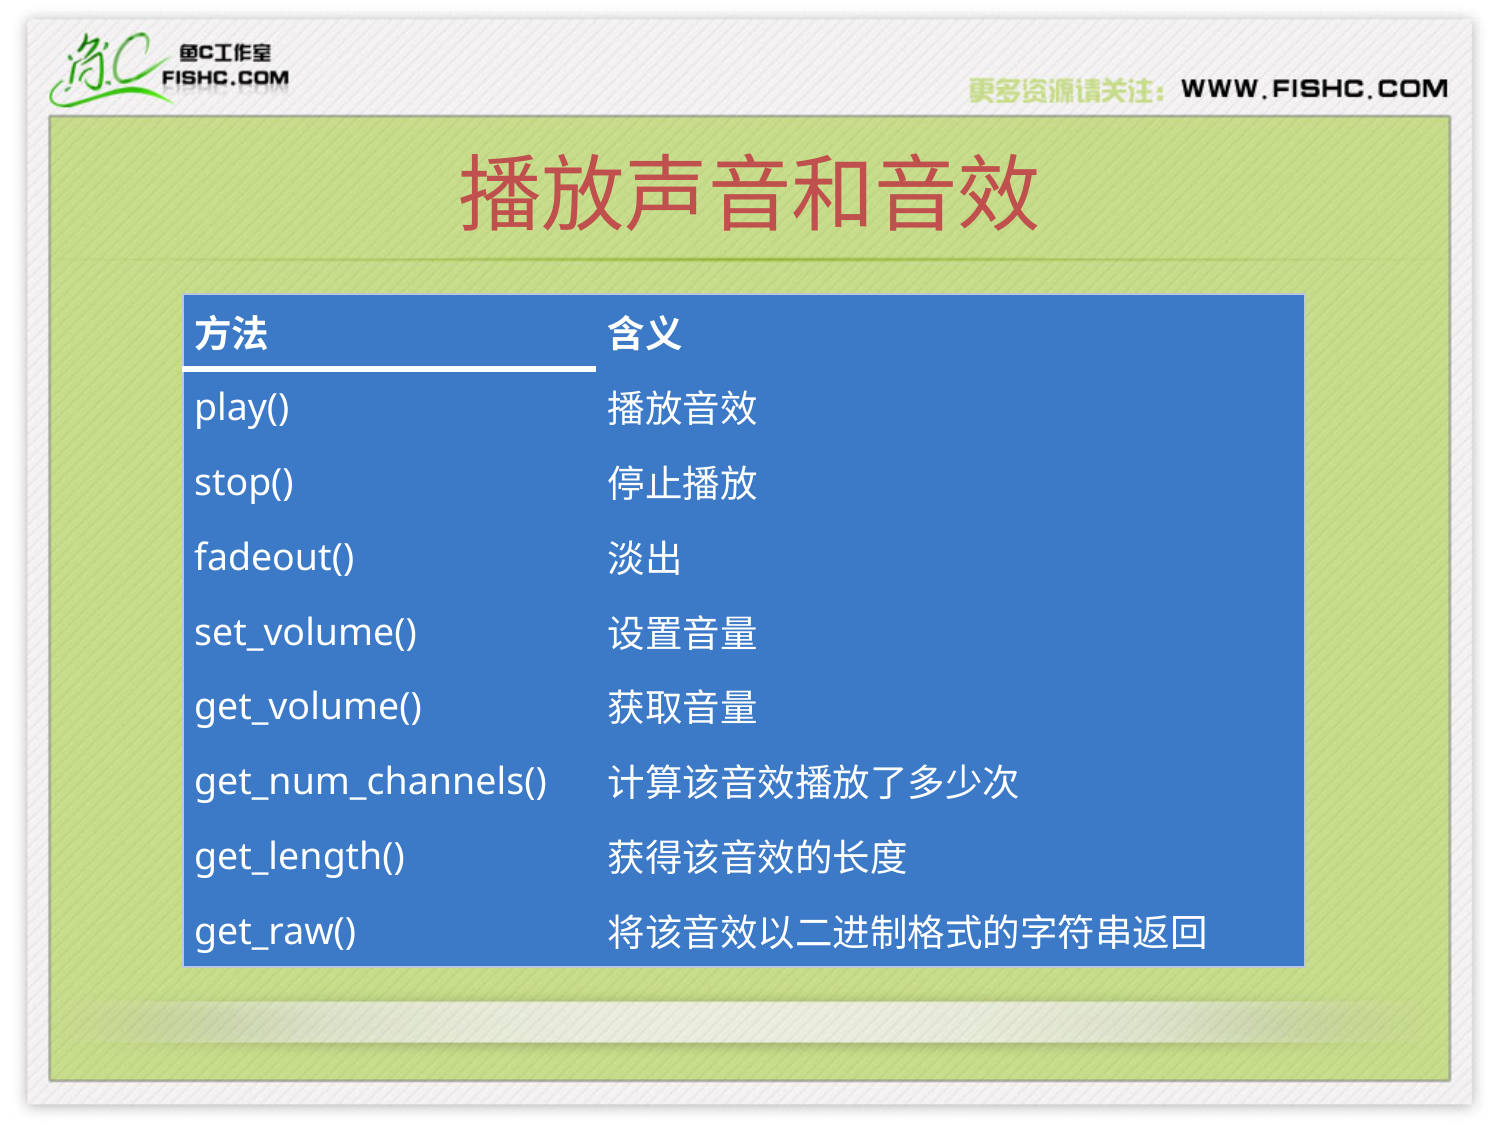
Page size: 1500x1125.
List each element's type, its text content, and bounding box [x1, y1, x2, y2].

table_cell 计算该音效播放了多少次 [596, 743, 1304, 818]
table_cell get_volume() [184, 668, 596, 743]
title 播放声音和音效 [75, 113, 1425, 268]
table_cell 淡出 [596, 518, 1304, 593]
table_cell get_num_channels() [184, 743, 596, 818]
table_cell 播放音效 [596, 369, 1304, 444]
table_cell set_volume() [184, 593, 596, 668]
table_cell stop() [184, 444, 596, 518]
table_header 含义 [596, 295, 1304, 369]
table_cell 停止播放 [596, 444, 1304, 518]
table_cell get_raw() [184, 892, 596, 966]
table_header 方法 [184, 295, 596, 366]
picture [0, 0, 1500, 1125]
table_cell get_length() [184, 818, 596, 892]
table_cell 获取音量 [596, 668, 1304, 743]
table_cell 设置音量 [596, 593, 1304, 668]
table_cell fadeout() [184, 518, 596, 593]
table_cell 将该音效以二进制格式的字符串返回 [596, 892, 1304, 966]
table_cell 获得该音效的长度 [596, 818, 1304, 892]
table_cell play() [184, 372, 596, 444]
